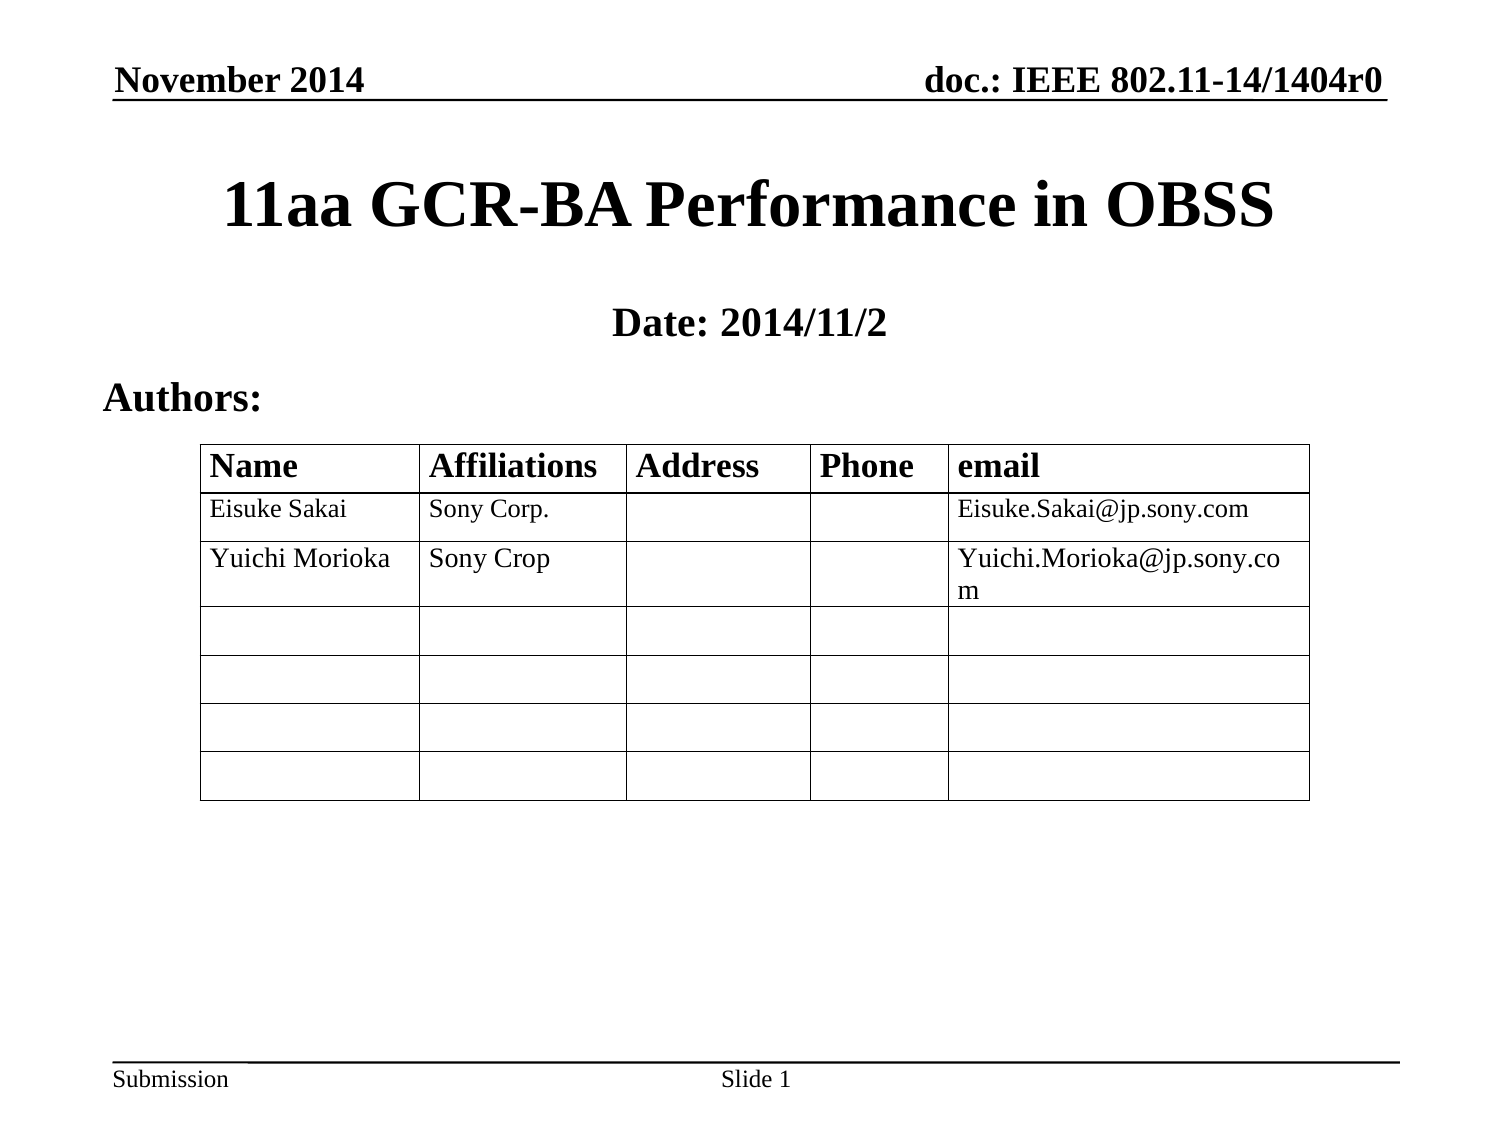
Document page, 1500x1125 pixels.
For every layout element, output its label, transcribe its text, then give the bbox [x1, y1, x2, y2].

list Date: 2014/11/2 [112, 287, 1388, 351]
text_box Authors: [87, 362, 325, 425]
slide_number Slide 1 [712, 1061, 800, 1093]
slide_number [114, 54, 368, 101]
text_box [186, 444, 1333, 842]
title 11aa GCR-BA Performance in OBSS [112, 112, 1388, 287]
